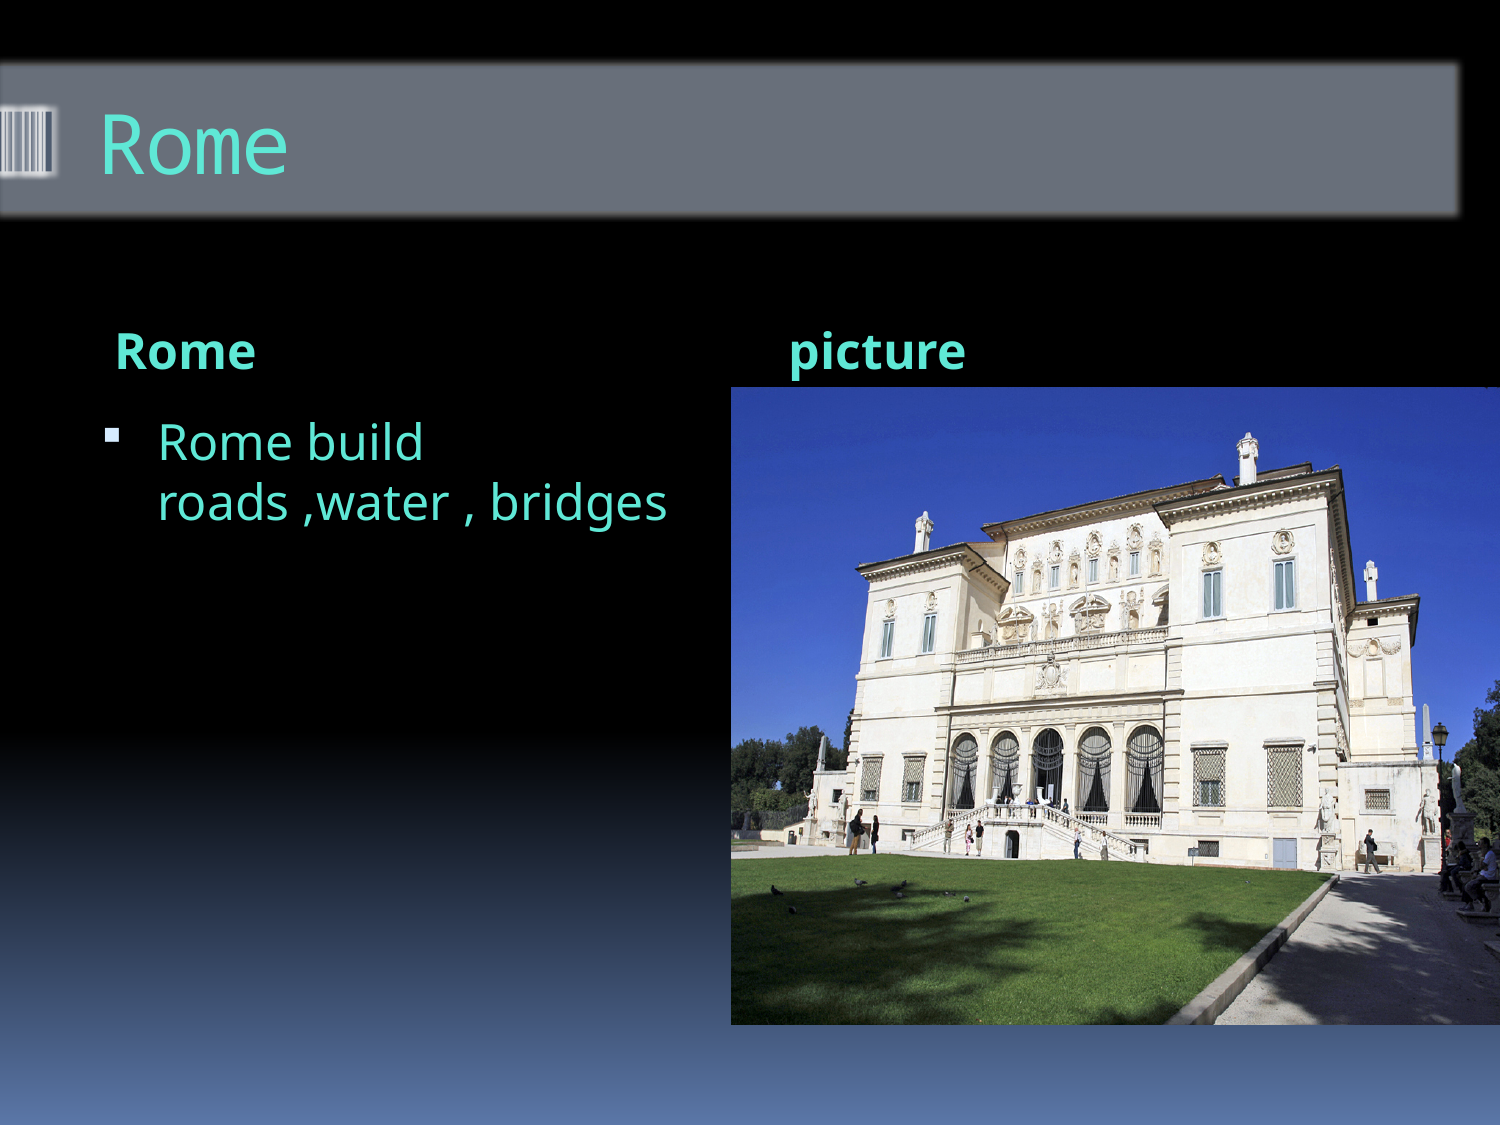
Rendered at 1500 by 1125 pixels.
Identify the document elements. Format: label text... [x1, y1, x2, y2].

list Rome build roads ,water , bridges [75, 403, 738, 1053]
picture [730, 387, 1500, 1026]
list picture [761, 296, 1425, 378]
list Rome [75, 296, 738, 402]
title Rome [82, 83, 1358, 234]
